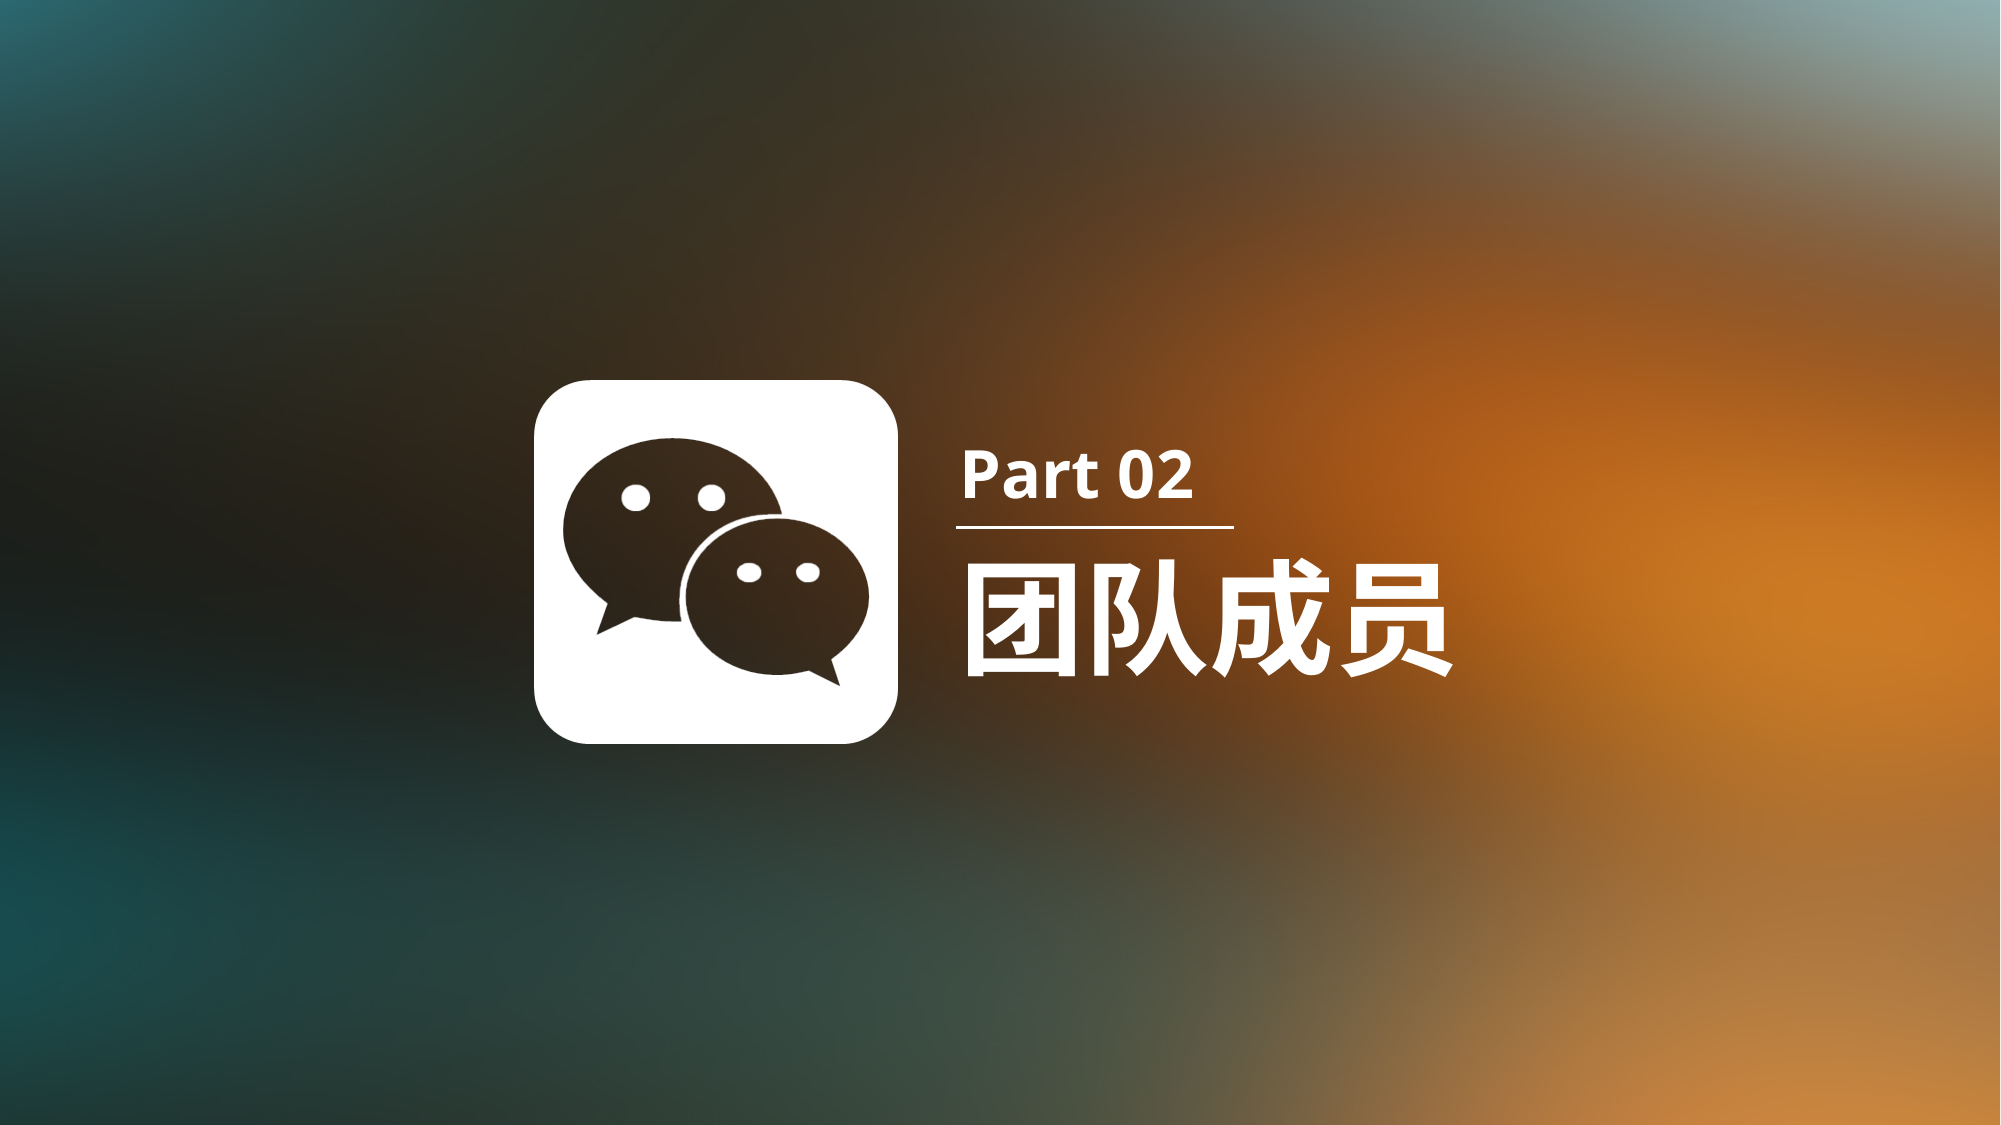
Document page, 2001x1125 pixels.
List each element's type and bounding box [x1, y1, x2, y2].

text_box [944, 424, 1533, 701]
picture [0, 0, 2001, 1125]
